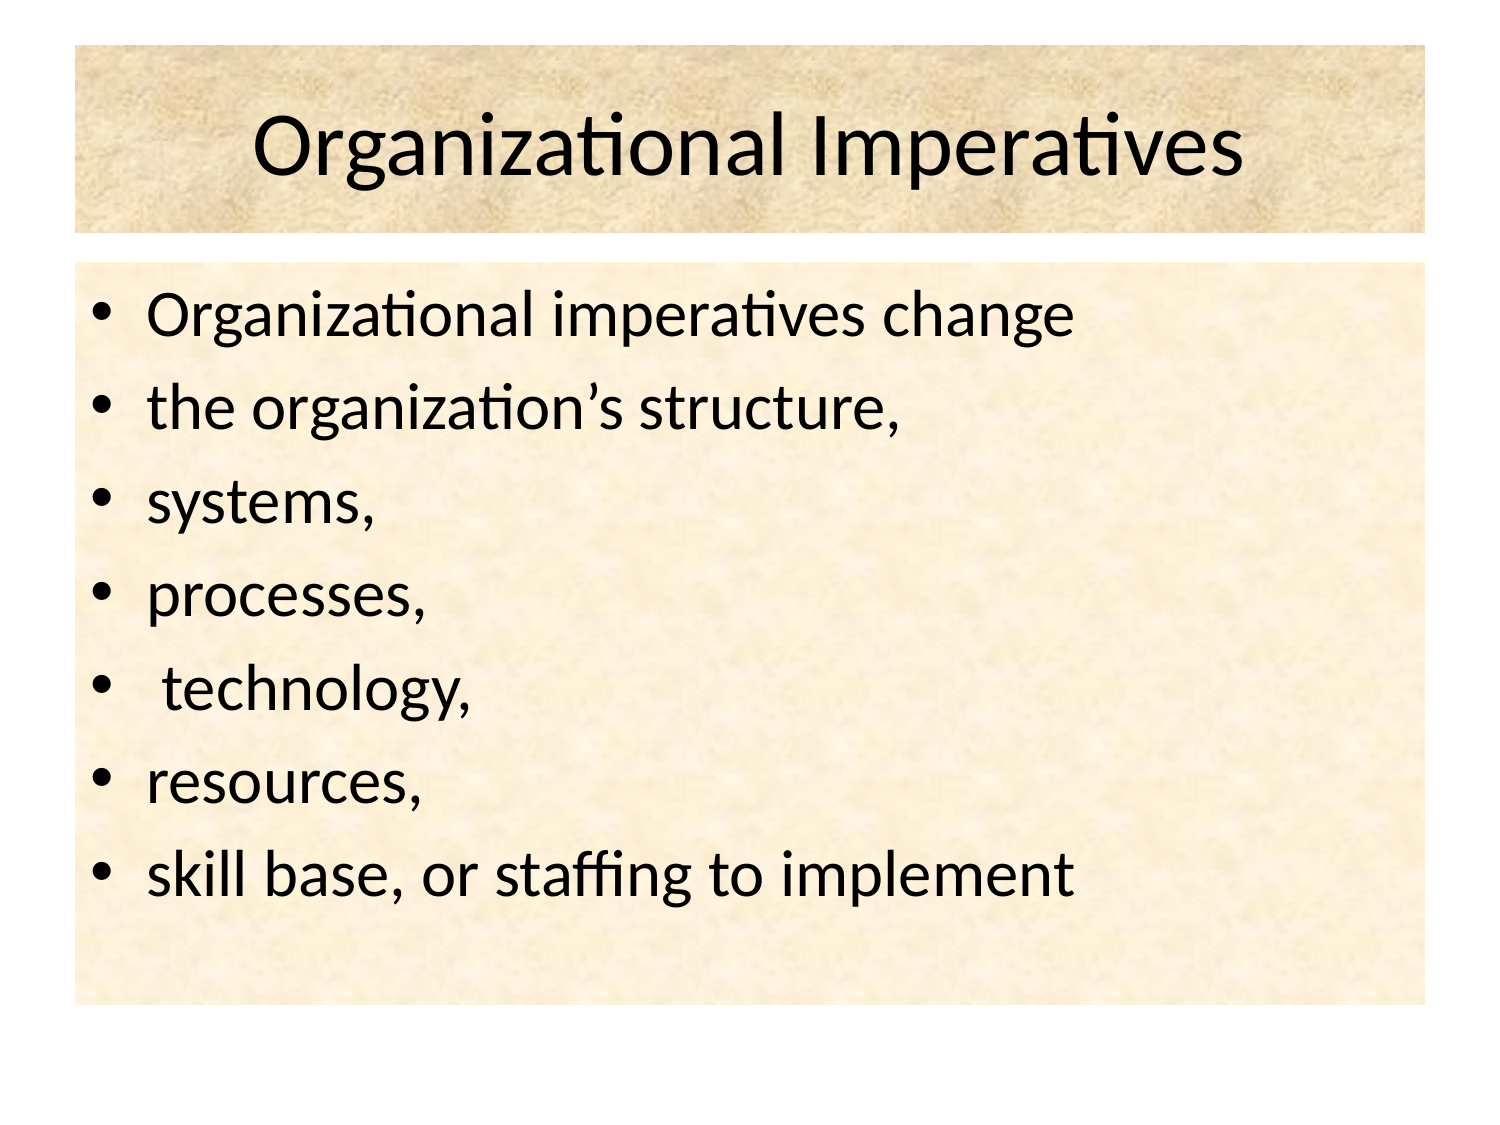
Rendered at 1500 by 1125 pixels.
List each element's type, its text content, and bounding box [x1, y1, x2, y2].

title Organizational Imperatives [75, 45, 1425, 233]
list Organizational imperatives change the organization’s structure, systems, processes, technology, resources, skill base, or staffing to implement [75, 262, 1425, 1005]
